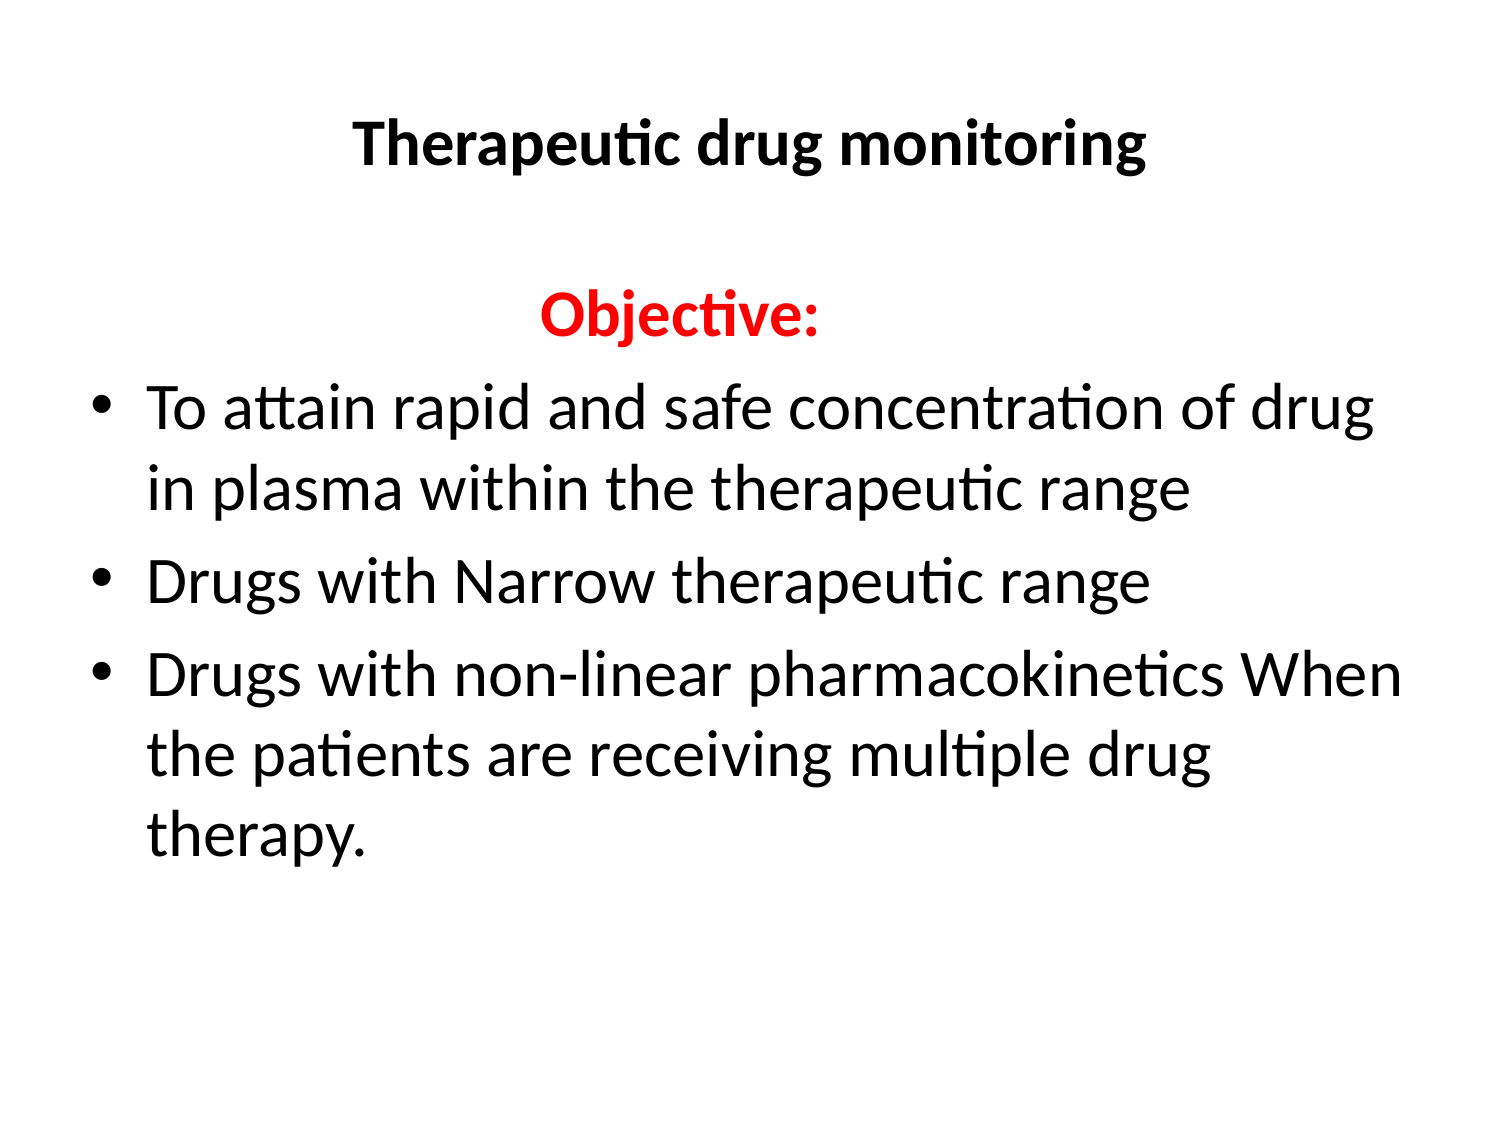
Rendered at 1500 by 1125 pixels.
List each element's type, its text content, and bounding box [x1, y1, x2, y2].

title Therapeutic drug monitoring [75, 45, 1425, 233]
list Objective: To attain rapid and safe concentration of drug in plasma within the therapeutic range Drugs with Narrow therapeutic range Drugs with non-linear pharmacokinetics When the patients are receiving multiple drug therapy. [75, 262, 1425, 1005]
